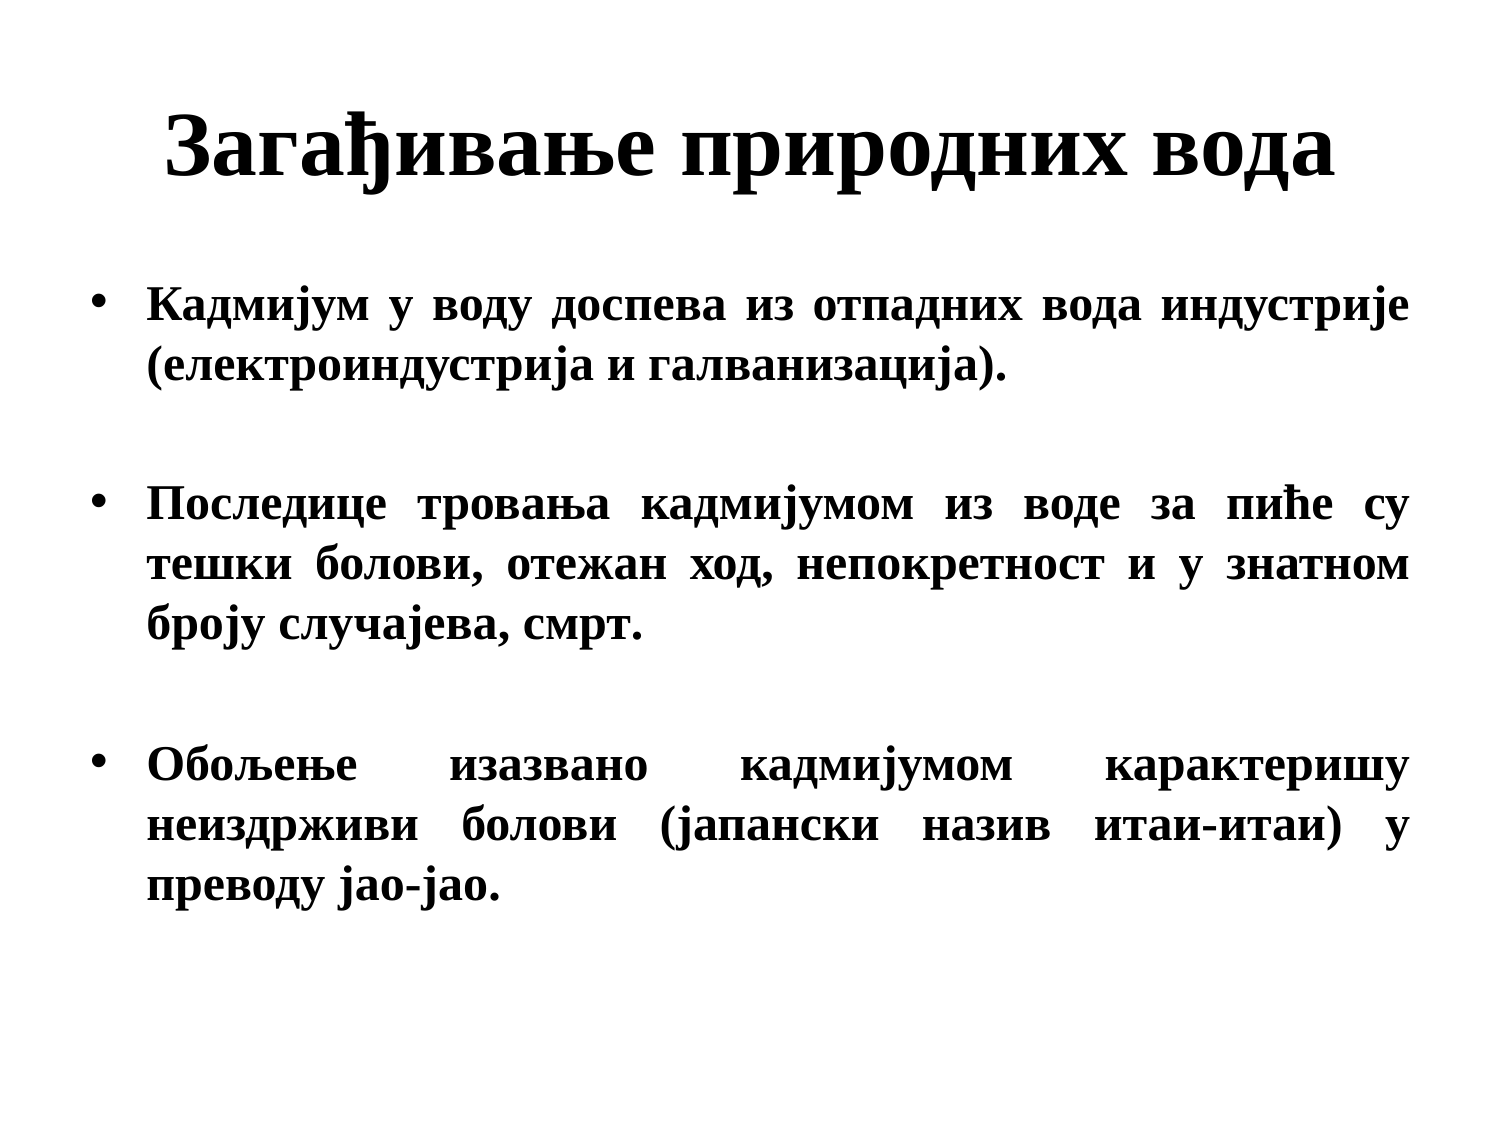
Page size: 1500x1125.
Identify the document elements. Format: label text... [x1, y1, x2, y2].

title Загађивање природних вода [74, 44, 1426, 233]
list Кадмијум у воду доспева из отпадних вода индустрије (електроиндустрија и галванизација). Последице тровања кадмијумом из воде за пиће су тешки болови, отежан ход, непокретност и у знатном броју случајева, смрт. Обољење изазвано кадмијумом карактеришу неиздрживи болови (јапански назив итаи-итаи) у преводу јао-јао. [74, 262, 1426, 1006]
